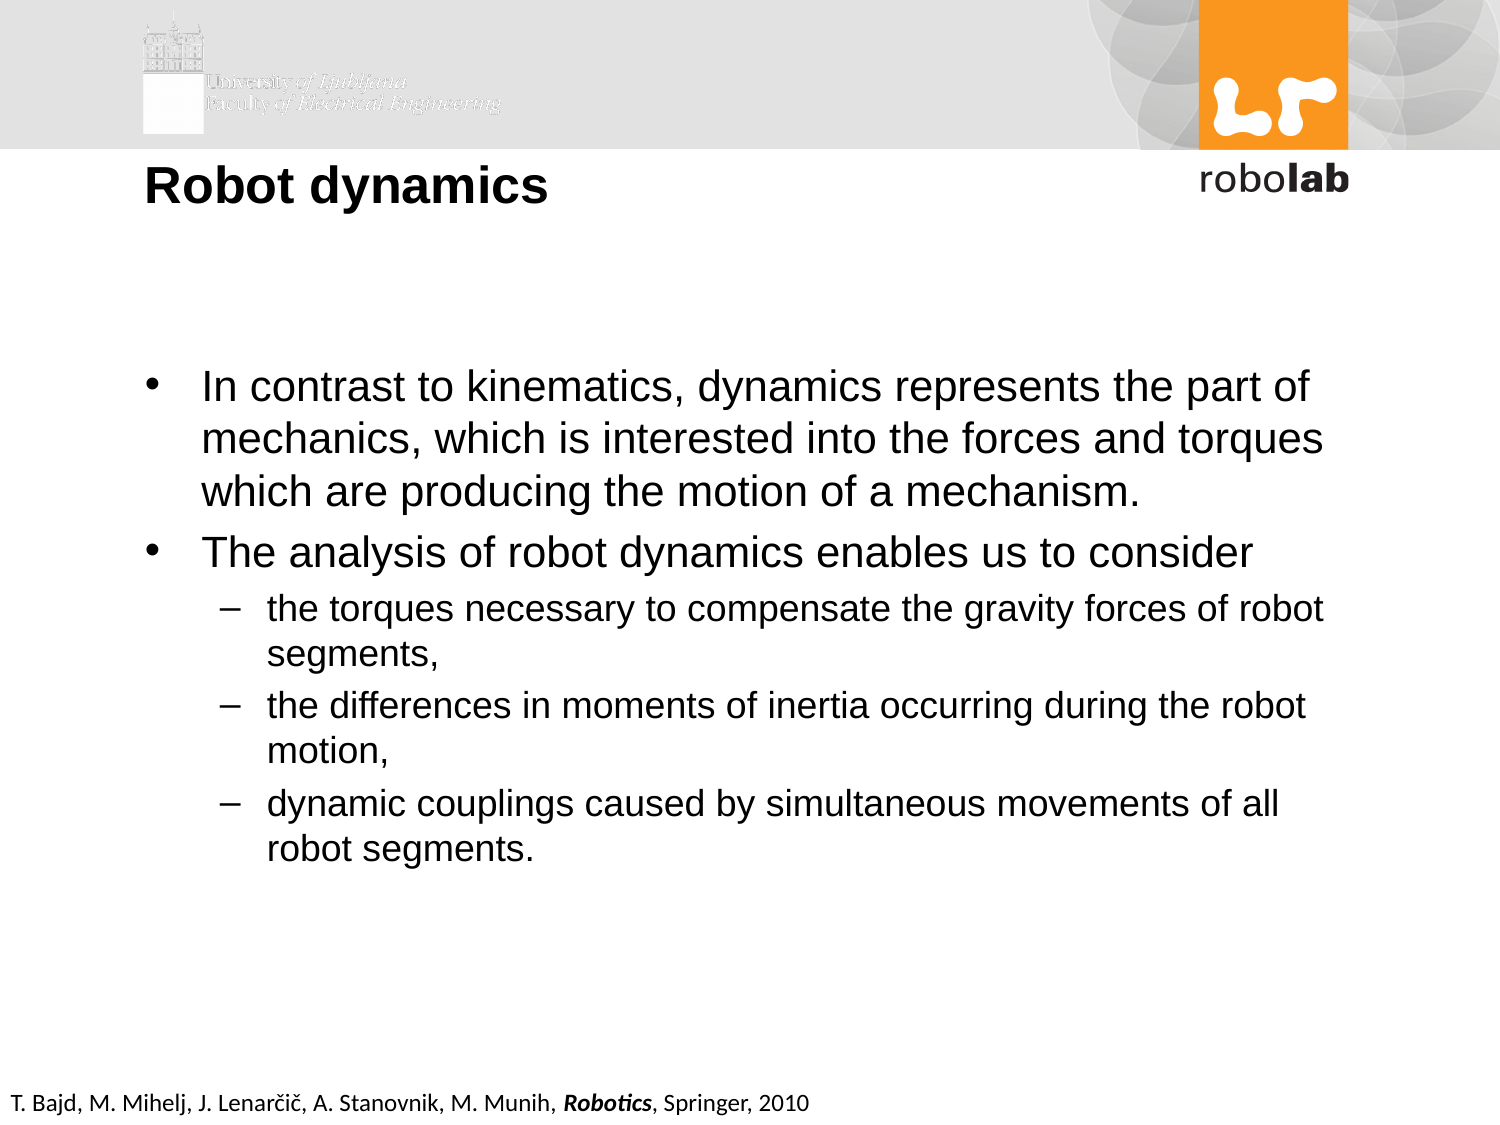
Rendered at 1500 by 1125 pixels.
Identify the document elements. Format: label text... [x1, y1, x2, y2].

list In contrast to kinematics, dynamics represents the part of mechanics, which is interested into the forces and torques which are producing the motion of a mechanism. The analysis of robot dynamics enables us to consider the torques necessary to compensate the gravity forces of robot segments, the differences in moments of inertia occurring during the robot motion, dynamic couplings caused by simultaneous movements of all robot segments. [129, 349, 1353, 1034]
picture [143, 10, 501, 94]
title Robot dynamics [129, 94, 1311, 272]
picture [998, 0, 1500, 196]
